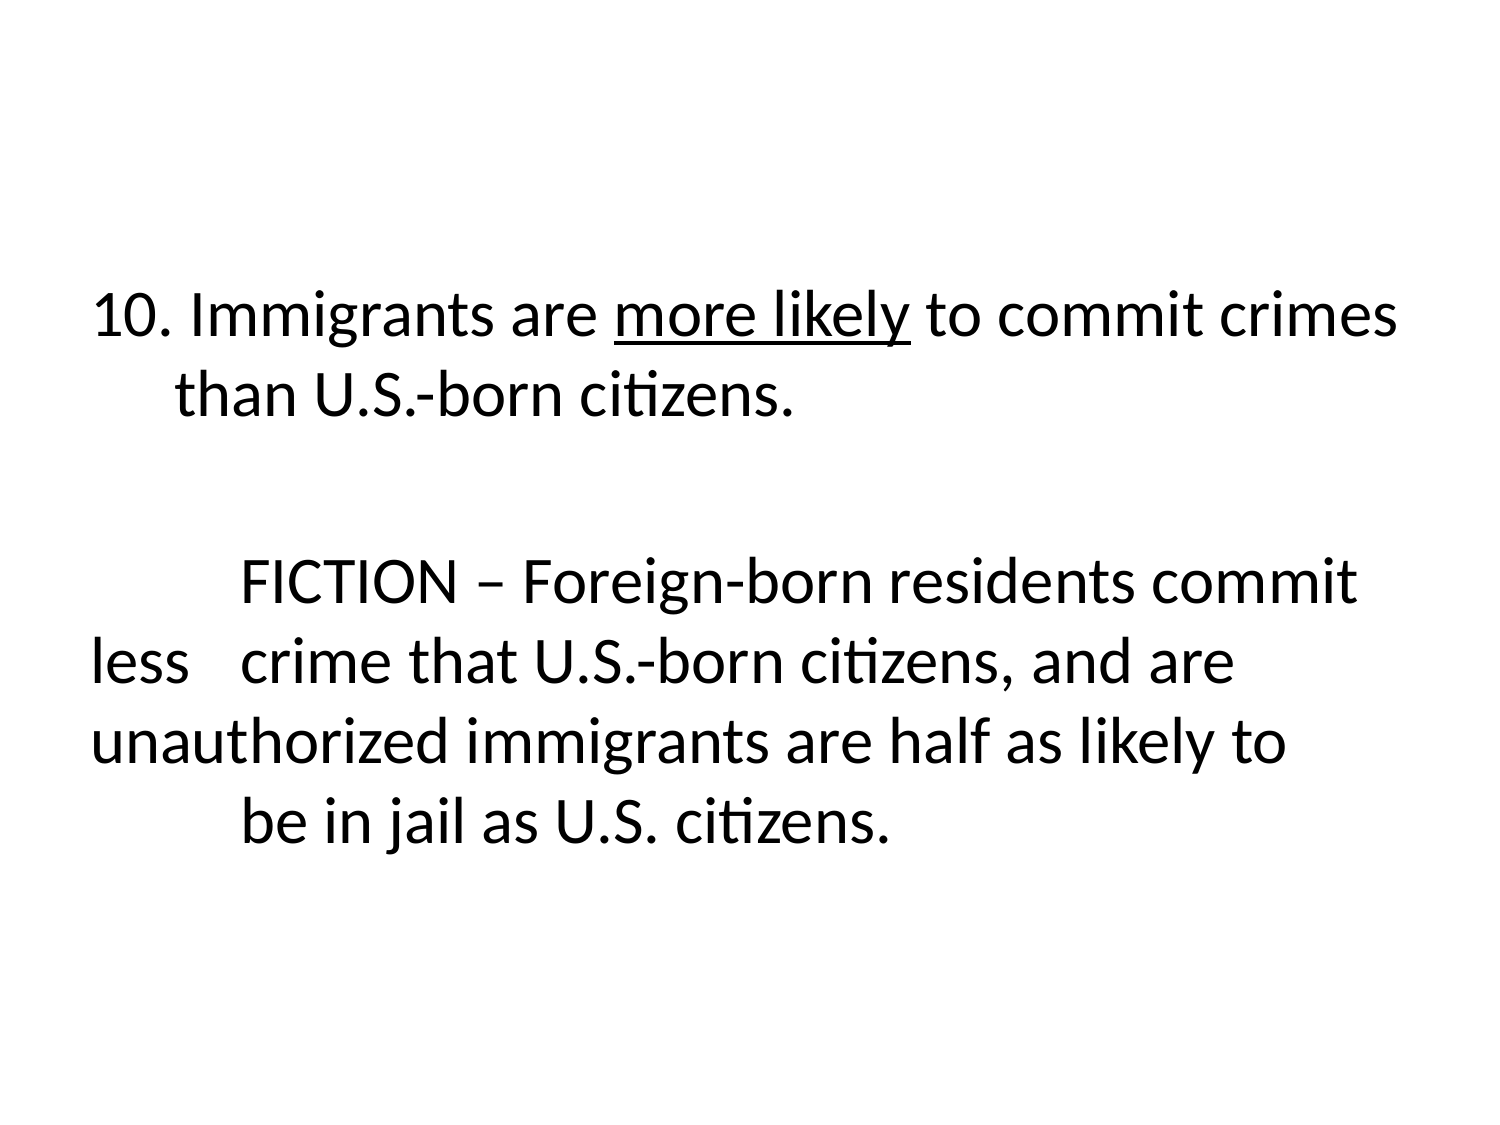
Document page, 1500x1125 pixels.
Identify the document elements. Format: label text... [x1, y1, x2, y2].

list Immigrants are more likely to commit crimes than U.S.-born citizens. FICTION – Foreign-born residents commit less crime that U.S.-born citizens, and are unauthorized immigrants are half as likely to be in jail as U.S. citizens. [75, 262, 1425, 1005]
